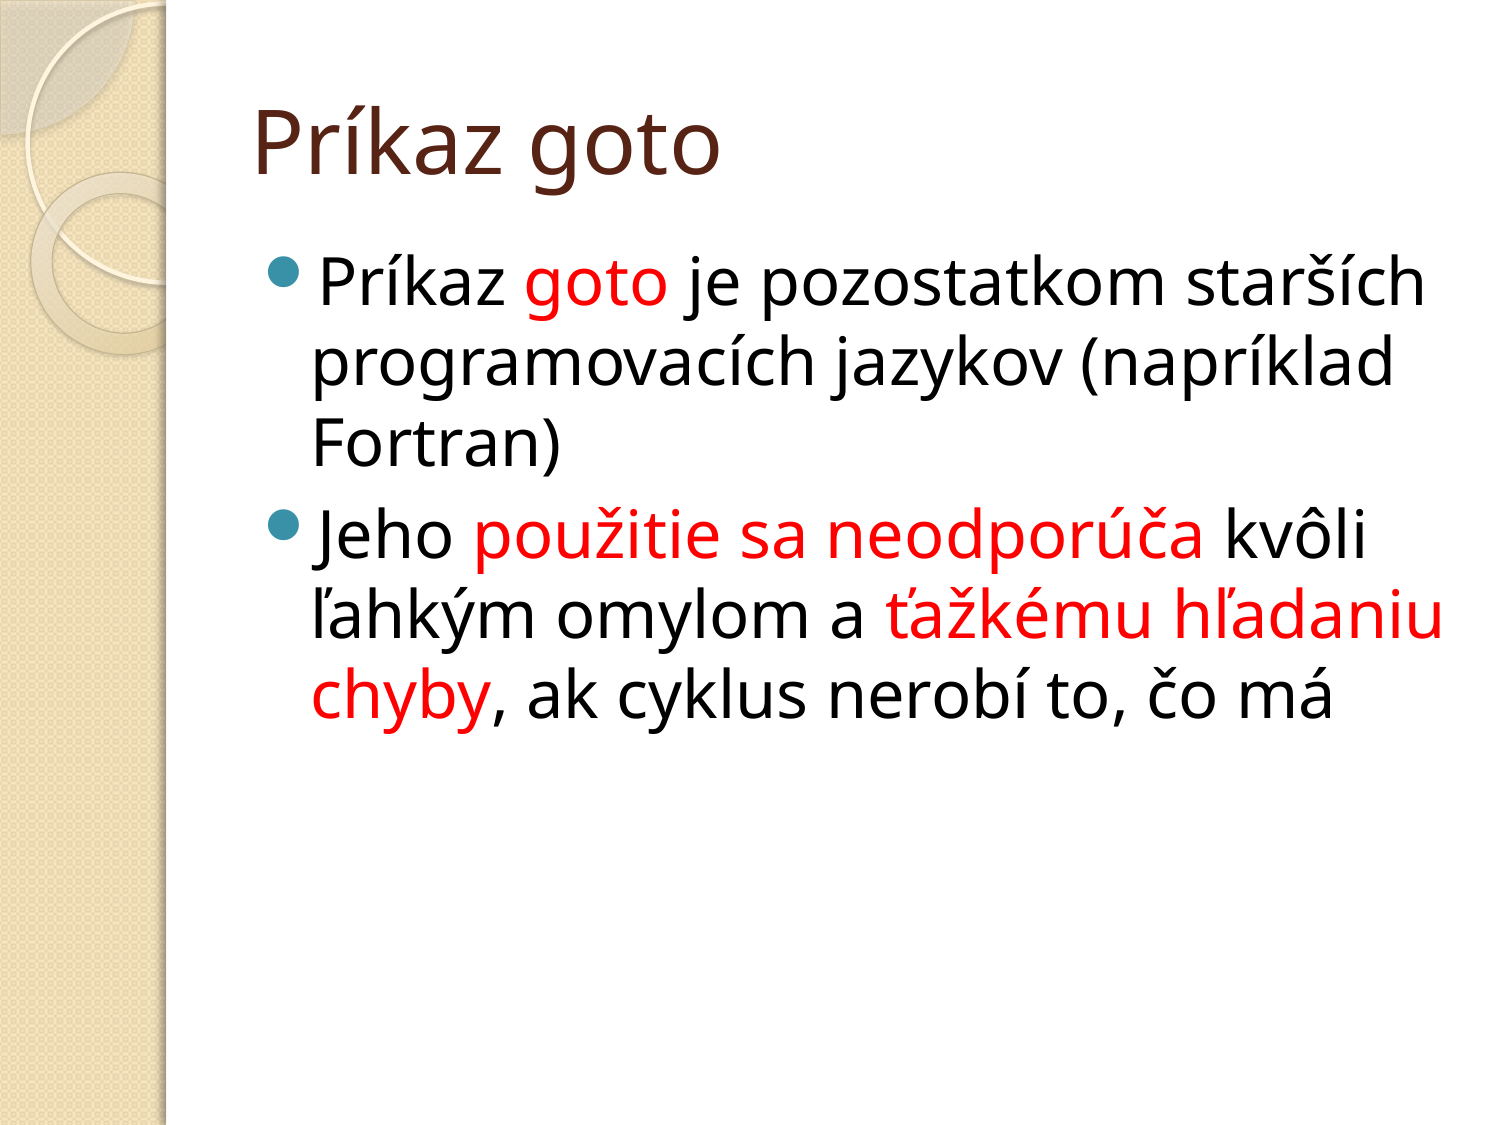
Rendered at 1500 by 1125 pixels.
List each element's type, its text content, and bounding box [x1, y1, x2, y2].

list Príkaz goto je pozostatkom starších programovacích jazykov (napríklad Fortran) Jeho použitie sa neodporúča kvôli ľahkým omylom a ťažkému hľadaniu chyby, ak cyklus nerobí to, čo má [235, 231, 1466, 1125]
title Príkaz goto [235, 45, 1466, 231]
